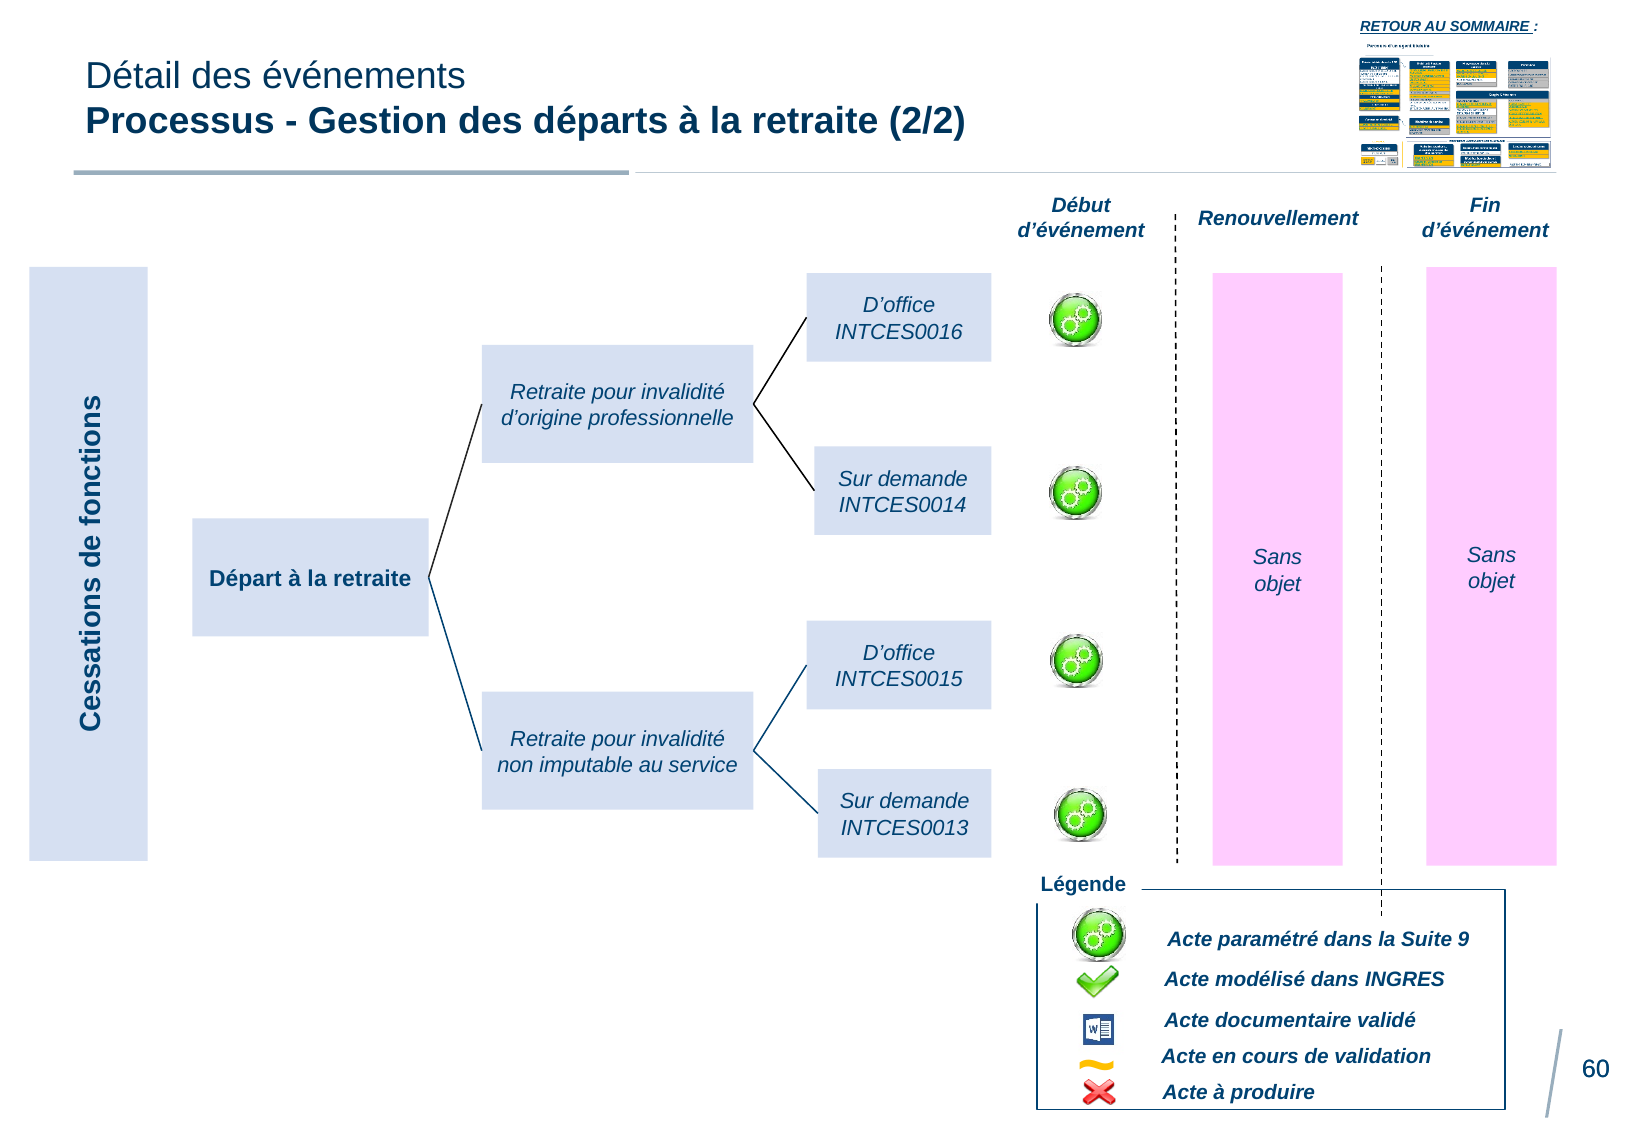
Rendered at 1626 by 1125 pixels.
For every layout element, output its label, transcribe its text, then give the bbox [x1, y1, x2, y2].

slide_number 60 [1516, 1044, 1625, 1121]
picture [1067, 906, 1128, 1059]
picture [1054, 786, 1107, 842]
picture [1050, 632, 1103, 688]
picture [1049, 291, 1102, 347]
picture [1049, 464, 1102, 520]
picture [1082, 1079, 1116, 1105]
picture [1359, 40, 1553, 168]
